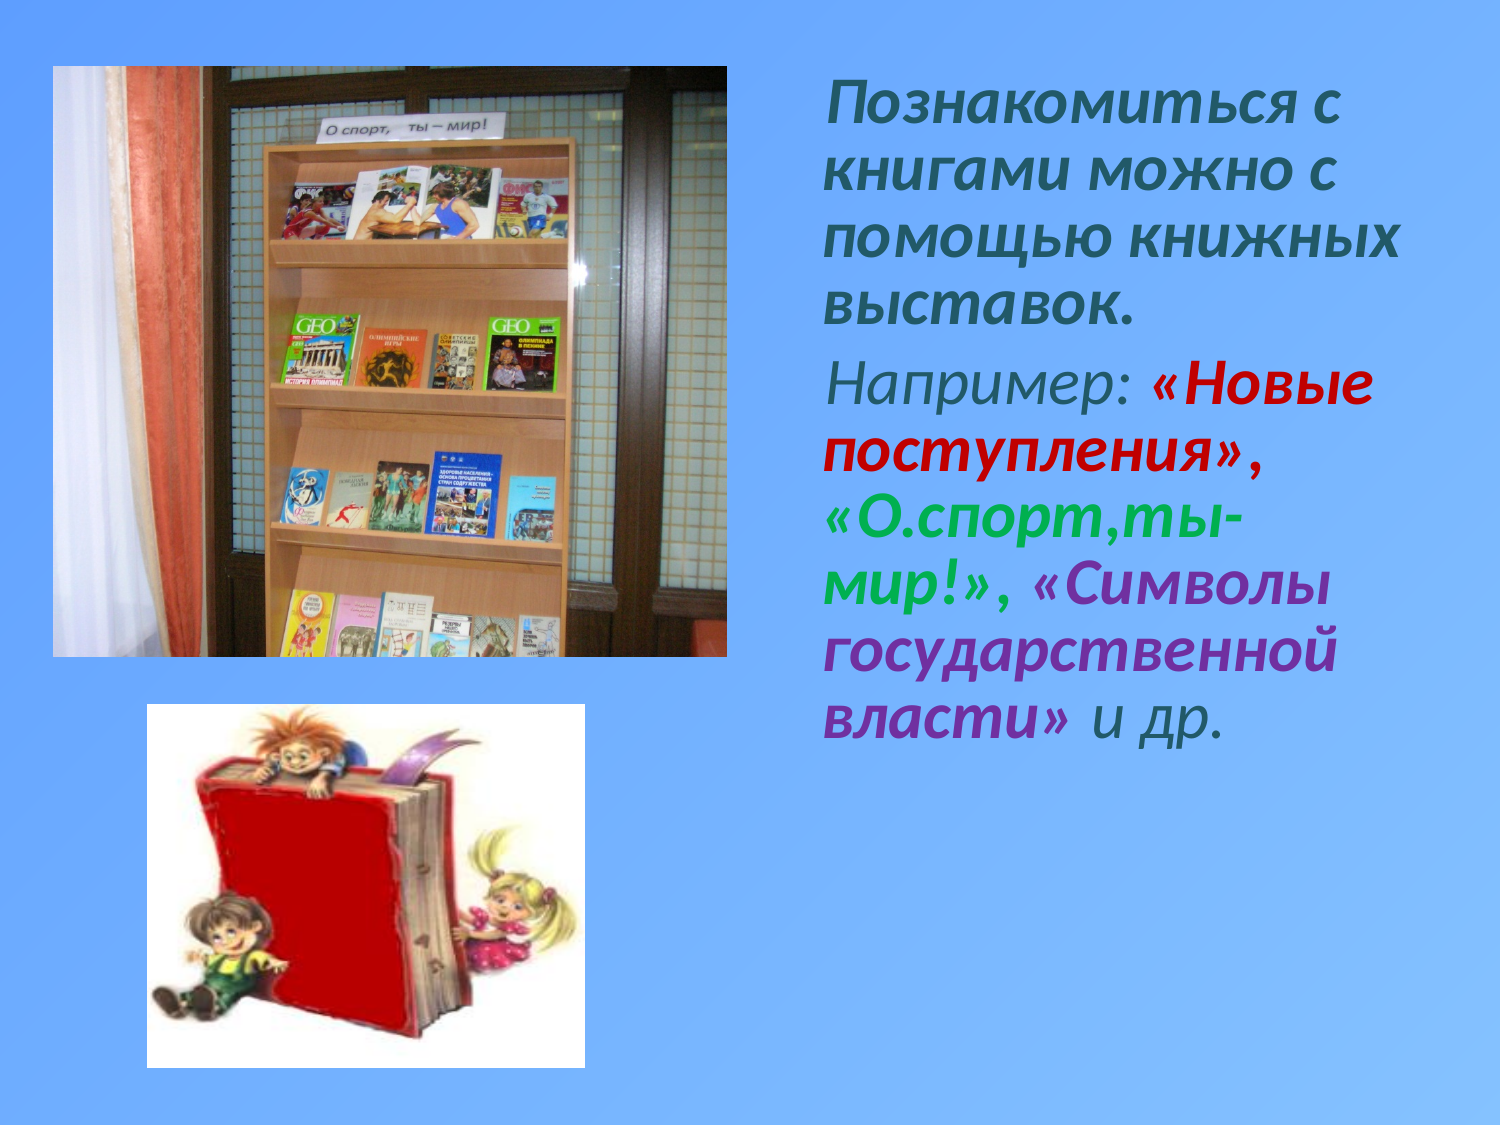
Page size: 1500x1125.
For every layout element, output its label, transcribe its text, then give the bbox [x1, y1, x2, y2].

picture [52, 66, 727, 658]
picture [147, 703, 585, 1068]
list Познакомиться с книгами можно с помощью книжных выставок. Например: «Новые поступления», «О.спорт,ты-мир!», «Символы государственной власти» и др. [750, 66, 1437, 988]
